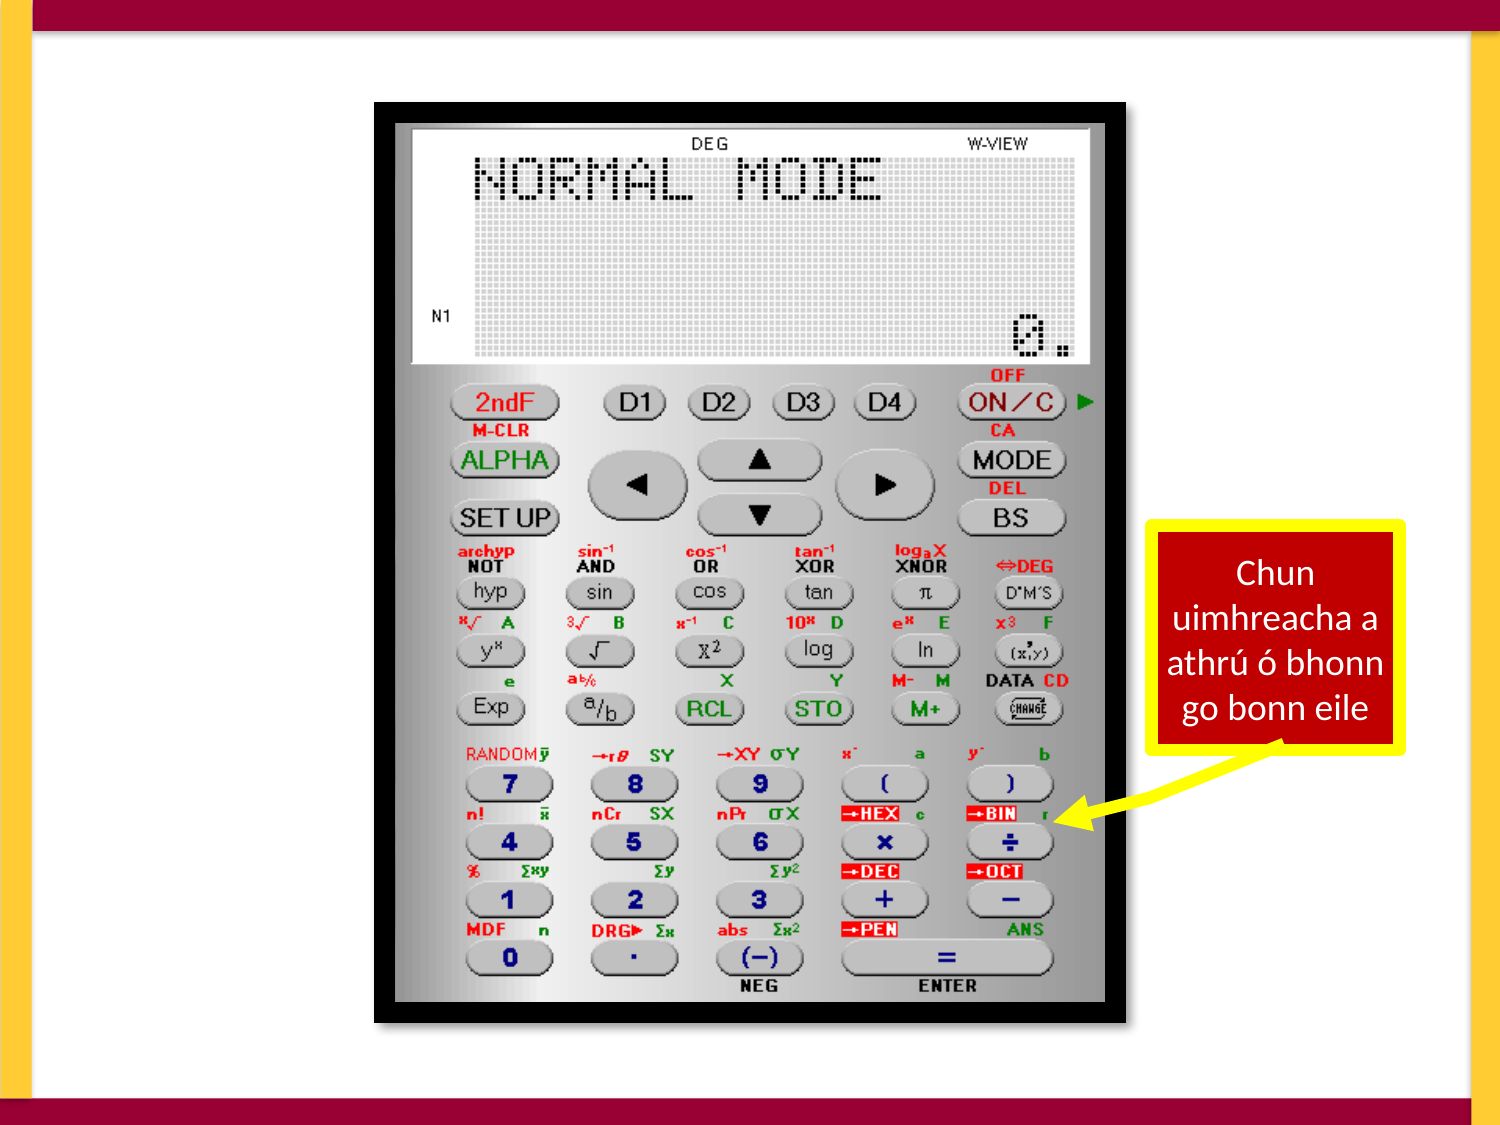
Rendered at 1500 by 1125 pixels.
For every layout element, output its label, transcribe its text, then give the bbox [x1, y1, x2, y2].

picture [395, 123, 1105, 1002]
text_box Chun uimhreacha a athrú ó bhonn go bonn eile [1052, 523, 1402, 826]
